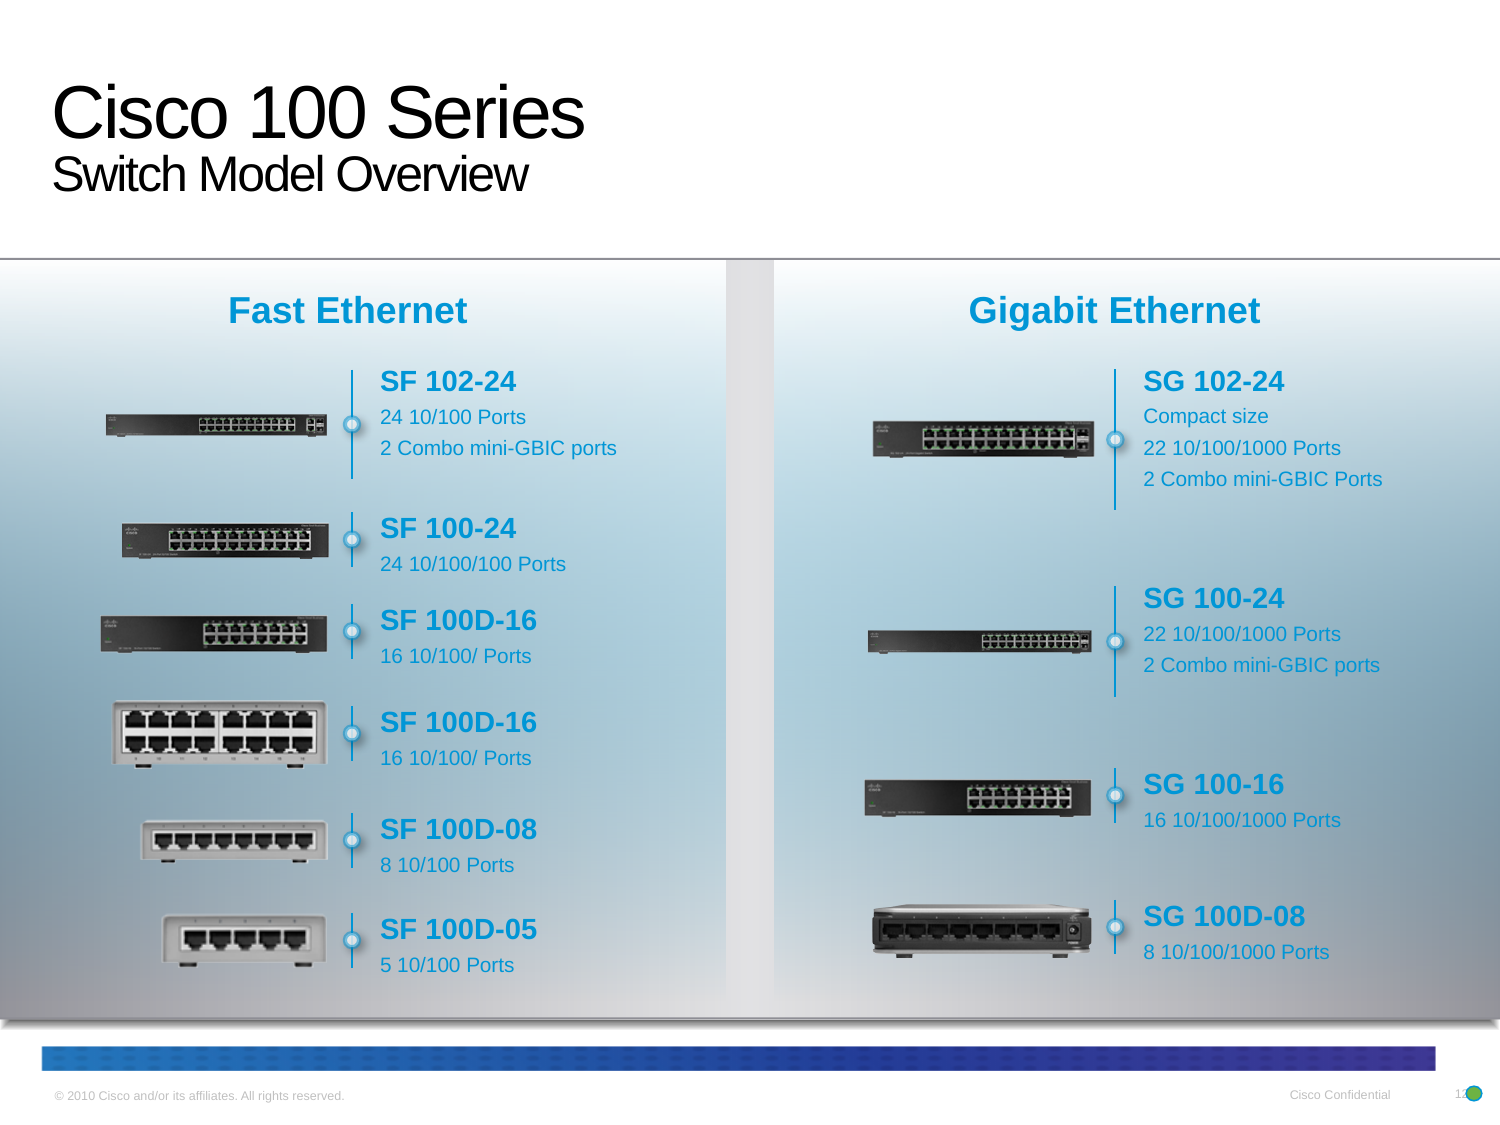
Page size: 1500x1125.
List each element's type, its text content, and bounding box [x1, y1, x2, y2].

text_box [0, 1020, 1500, 1030]
picture [43, 1047, 1435, 1070]
text_box [0, 259, 1500, 1018]
text_box Gigabit Ethernet [953, 279, 1276, 339]
text_box [774, 259, 1500, 1002]
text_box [90, 361, 678, 480]
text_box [851, 579, 1465, 707]
text_box [0, 259, 725, 1002]
text_box [1466, 1086, 1482, 1101]
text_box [146, 904, 562, 982]
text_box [857, 361, 1500, 521]
text_box Fast Ethernet [213, 279, 493, 339]
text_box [92, 601, 673, 664]
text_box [135, 810, 596, 873]
title Cisco 100 Series Switch Model Overview [37, 70, 1447, 209]
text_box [102, 697, 604, 779]
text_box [852, 887, 1367, 976]
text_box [118, 509, 562, 570]
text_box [856, 765, 1436, 829]
